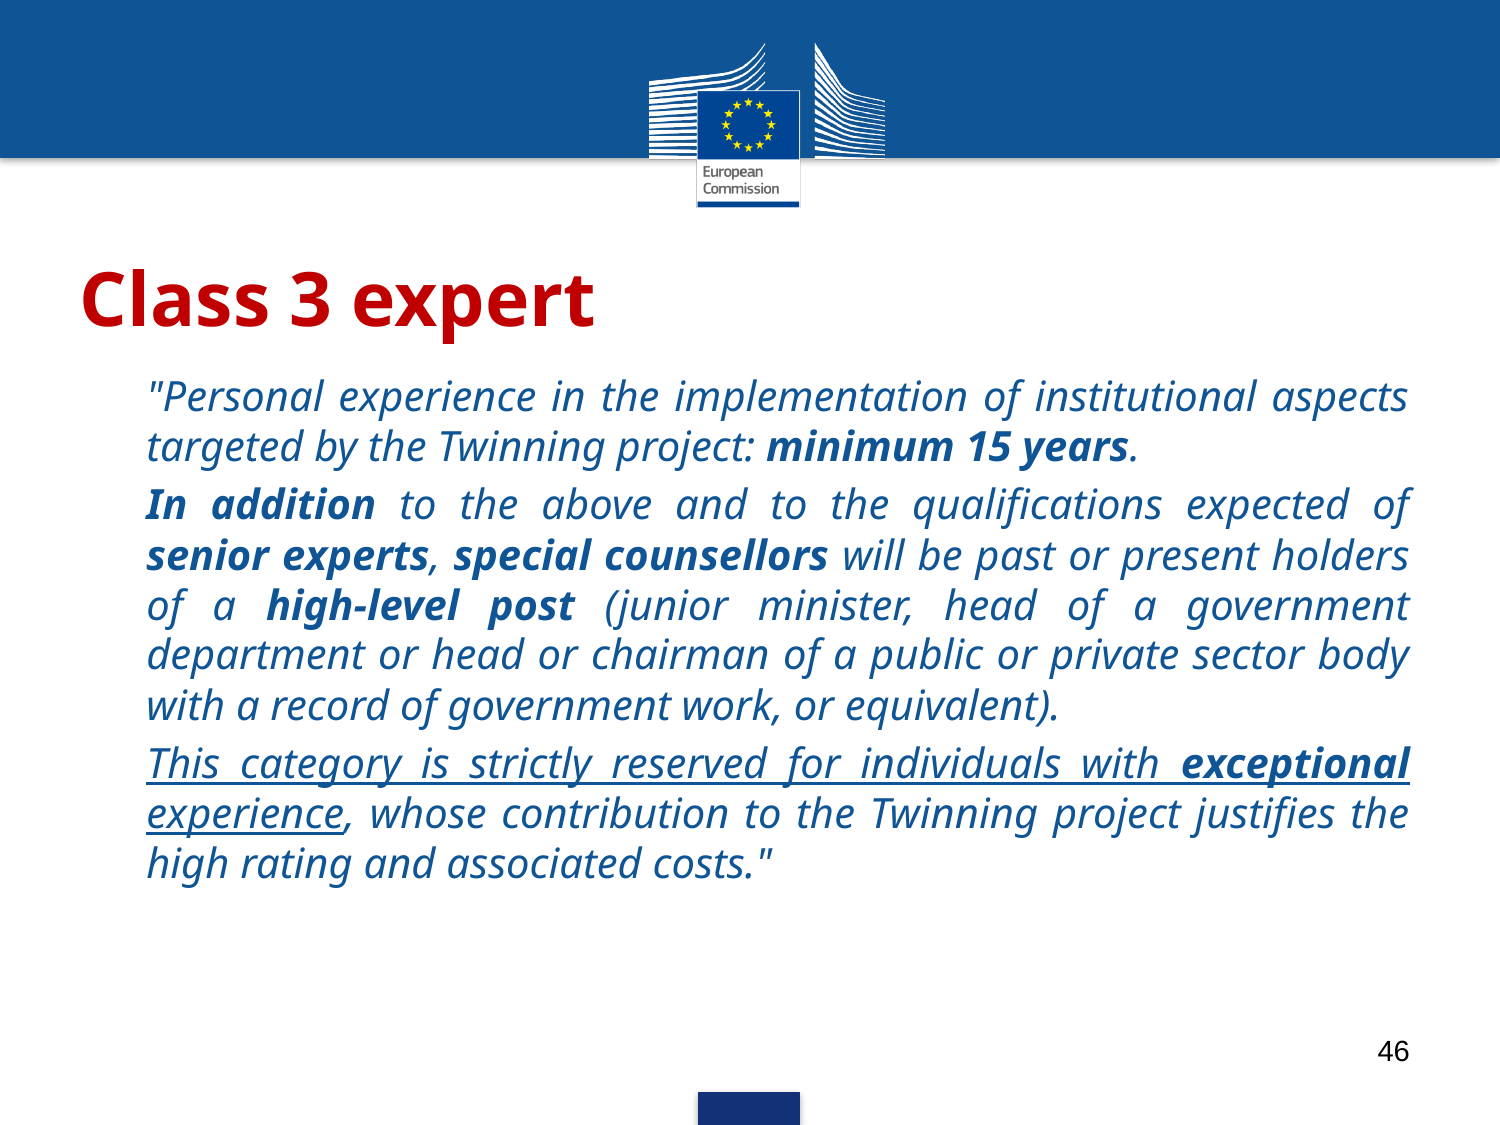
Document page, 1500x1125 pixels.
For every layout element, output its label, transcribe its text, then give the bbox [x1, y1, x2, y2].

slide_number 46 [1074, 1024, 1425, 1103]
list "Personal experience in the implementation of institutional aspects targeted by the Twinning project: minimum 15 years. In addition to the above and to the qualifications expected of senior experts, special counsellors will be past or present holders of a high-level post (junior minister, head of a government department or head or chairman of a public or private sector body with a record of government work, or equivalent). This category is strictly reserved for individuals with exceptional experience, whose contribution to the Twinning project justifies the high rating and associated costs." [75, 362, 1425, 942]
picture [649, 42, 885, 208]
title Class 3 expert [64, 219, 1415, 374]
